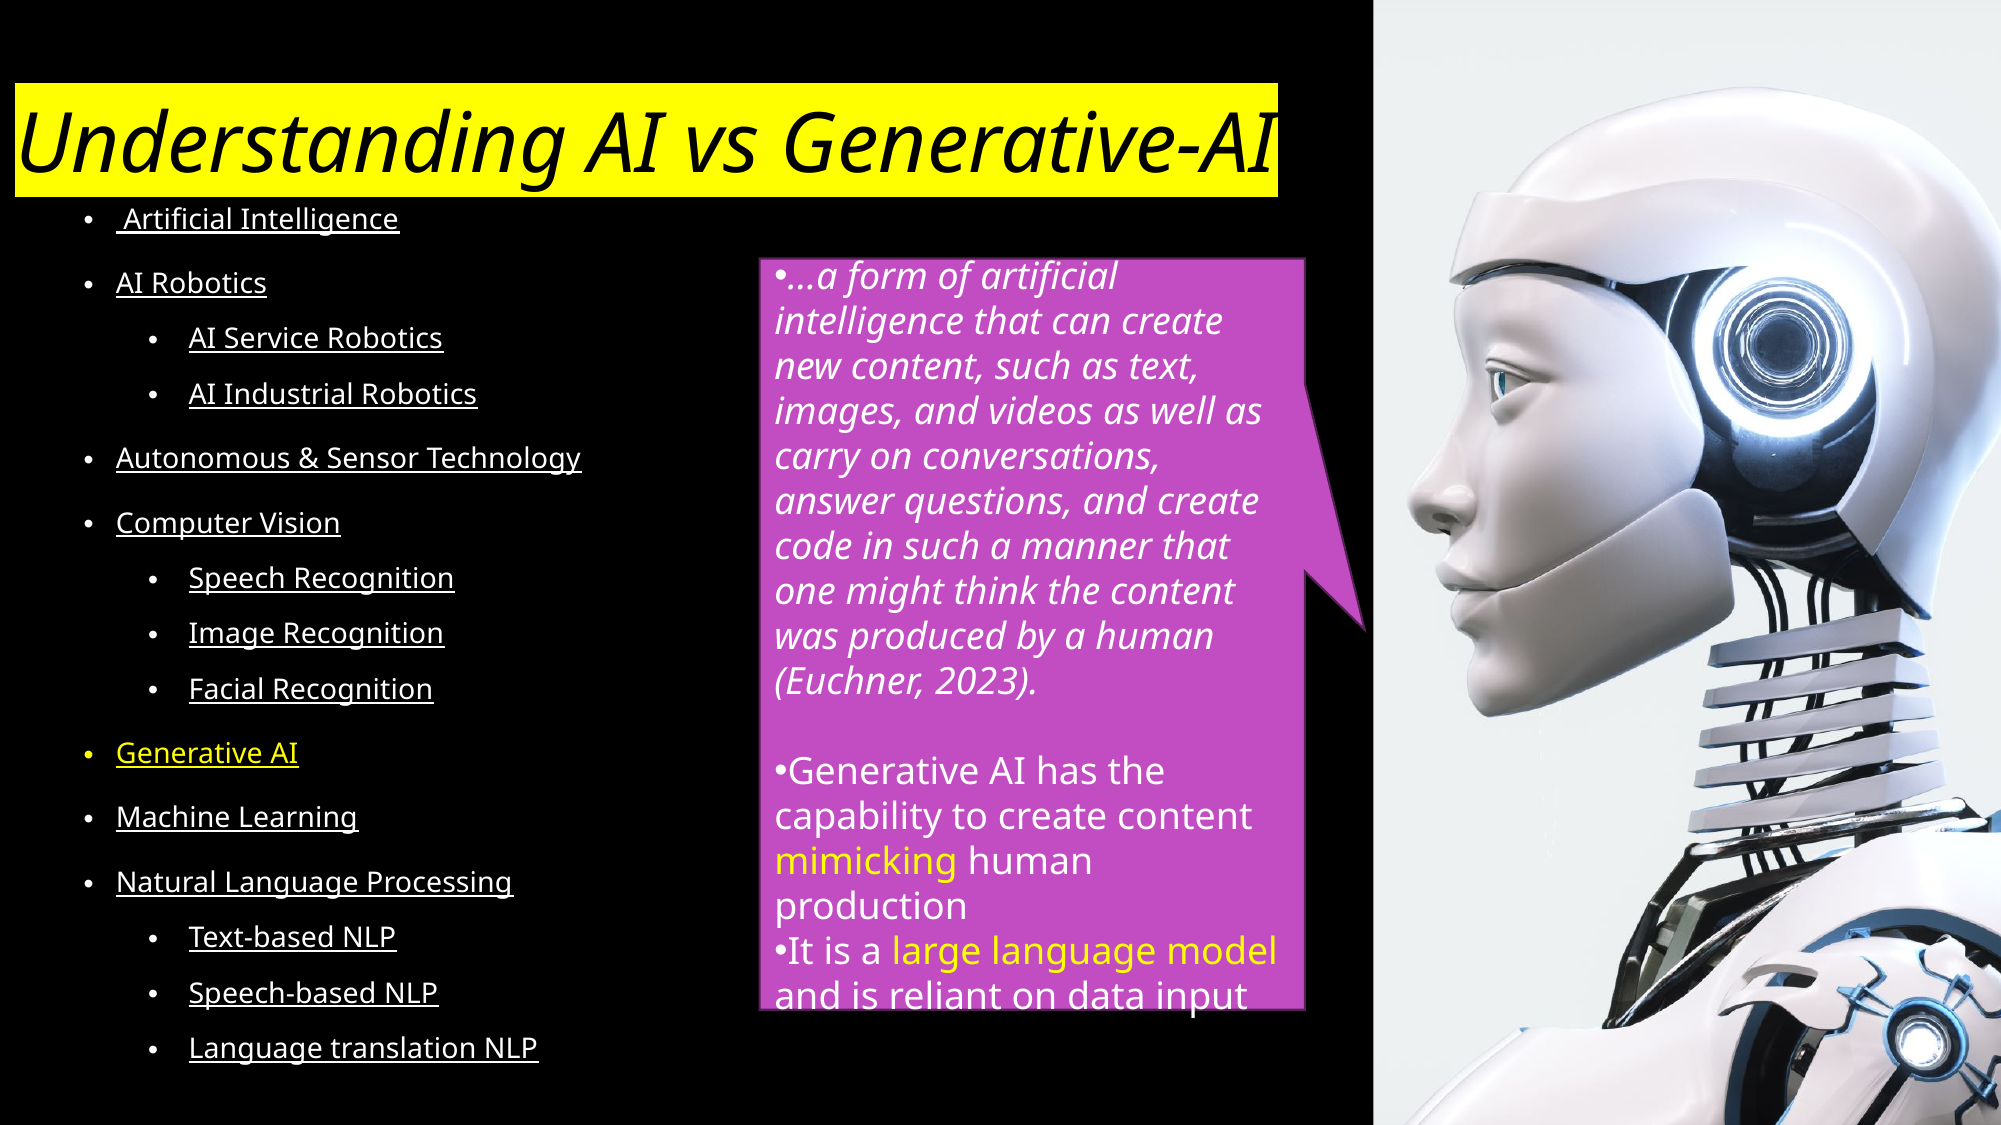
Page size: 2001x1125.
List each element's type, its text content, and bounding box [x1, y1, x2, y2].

title Understanding AI vs Generative-AI [0, 0, 1373, 259]
picture [1373, 0, 2001, 1125]
list Artificial Intelligence AI Robotics AI Service Robotics AI Industrial Robotics Autonomous & Sensor Technology Computer Vision Speech Recognition Image Recognition Facial Recognition Generative AI Machine Learning Natural Language Processing Text-based NLP Speech-based NLP Language translation NLP [68, 180, 858, 1081]
text_box …a form of artificial intelligence that can create new content, such as text, images, and videos as well as carry on conversations, answer questions, and create code in such a manner that one might think the content was produced by a human (Euchner, 2023). Generative AI has the capability to create content mimicking human production It is a large language model and is reliant on data input [758, 257, 1367, 1011]
